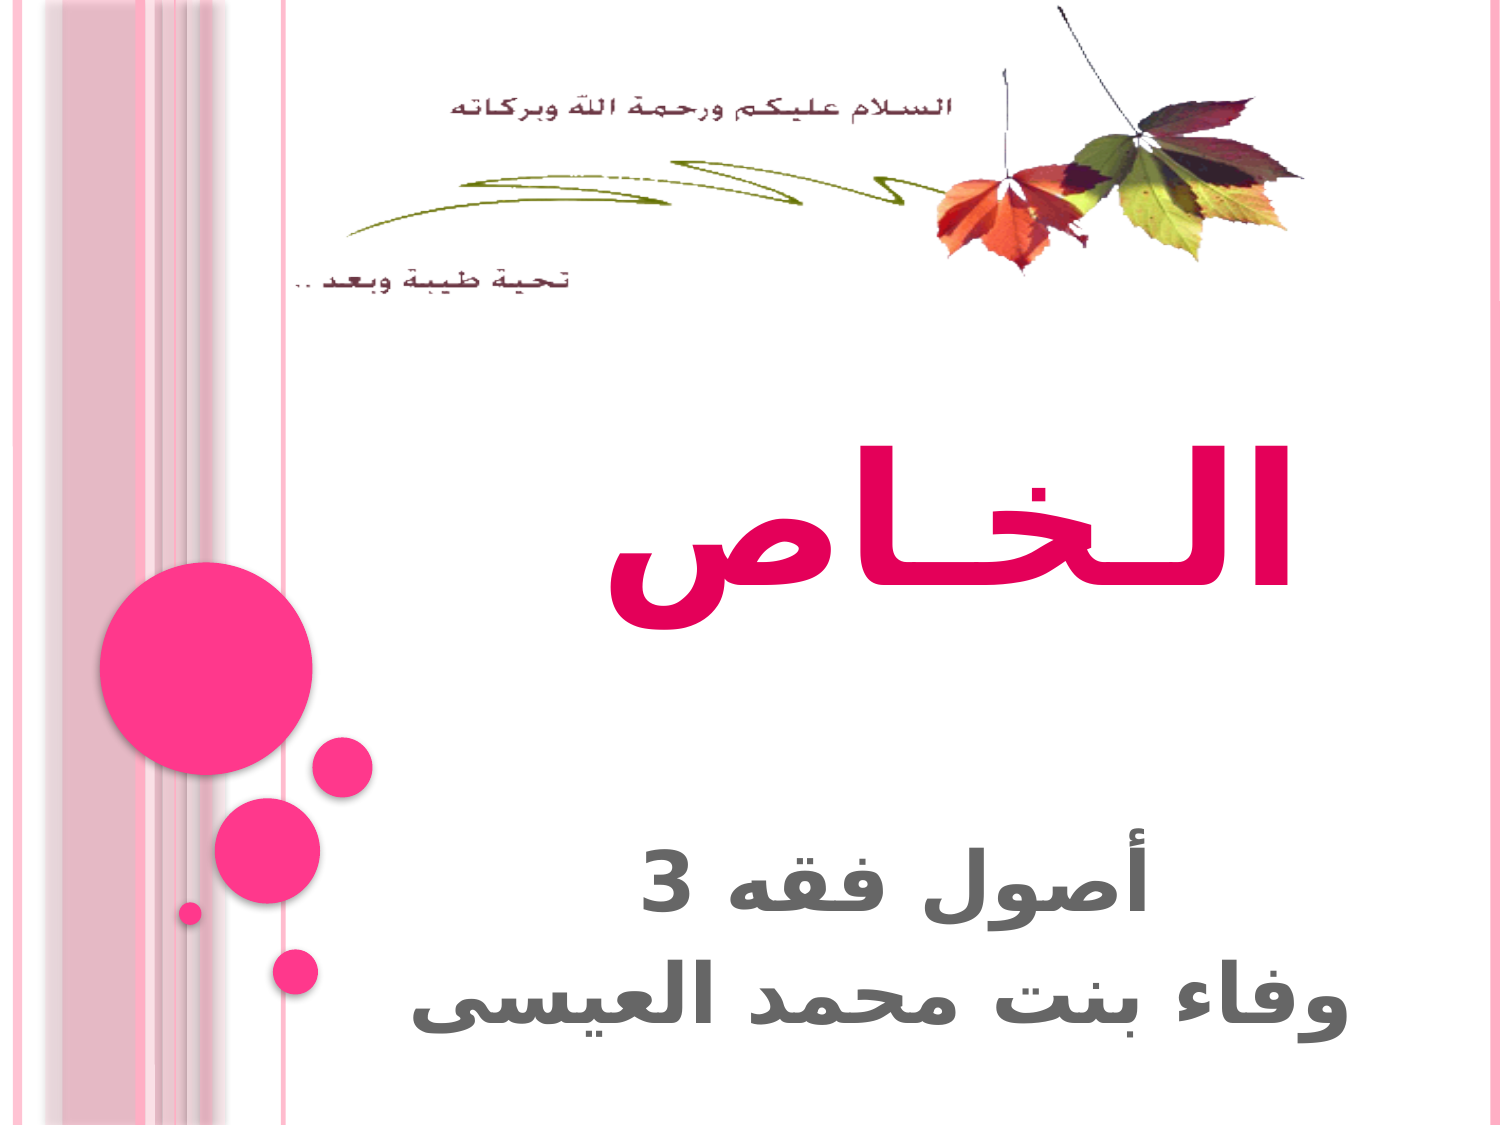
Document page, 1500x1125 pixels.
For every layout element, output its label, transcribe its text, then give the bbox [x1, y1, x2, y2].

title الـخـاص [584, 420, 1400, 630]
picture [276, 0, 1320, 310]
subtitle أصول فقه 3 وفاء بنت محمد العيسى [375, 820, 1388, 1046]
